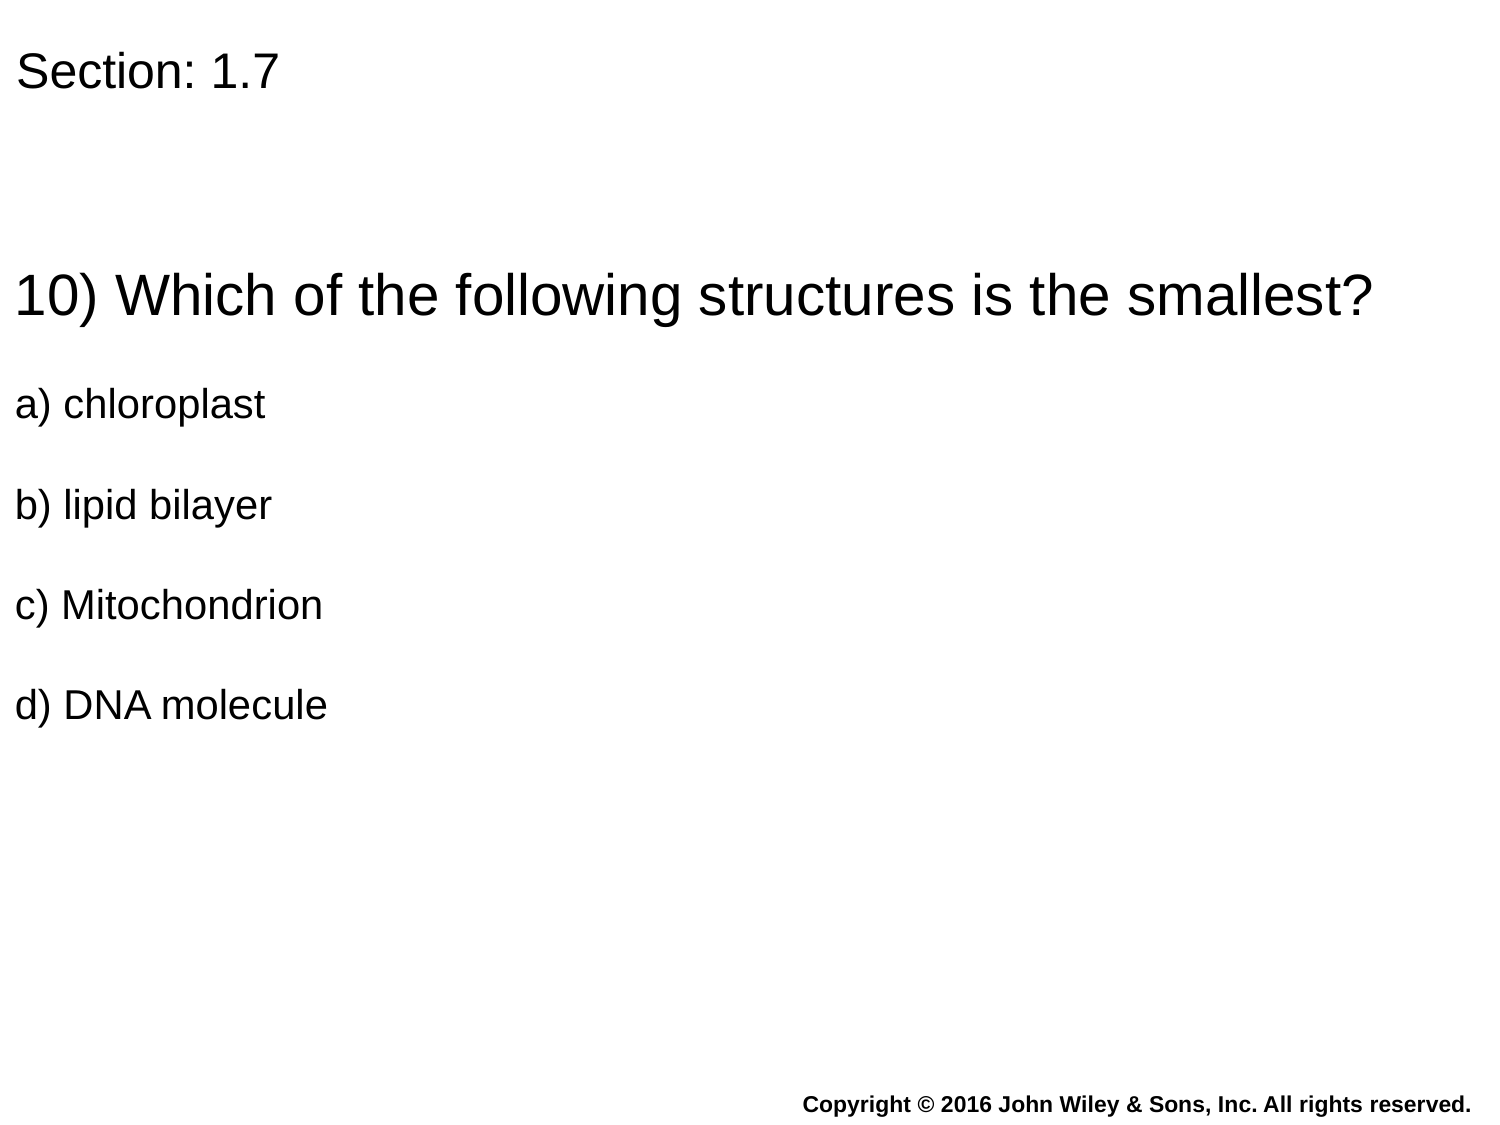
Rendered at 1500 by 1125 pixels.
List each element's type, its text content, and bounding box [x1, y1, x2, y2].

text_box Section: 1.7 [1, 31, 296, 166]
text_box Copyright © 2016 John Wiley & Sons, Inc. All rights reserved. [512, 1065, 1488, 1125]
text_box 10) Which of the following structures is the smallest? a) chloroplast b) lipid bilayer c) Mitochondrion d) DNA molecule [0, 249, 1478, 735]
